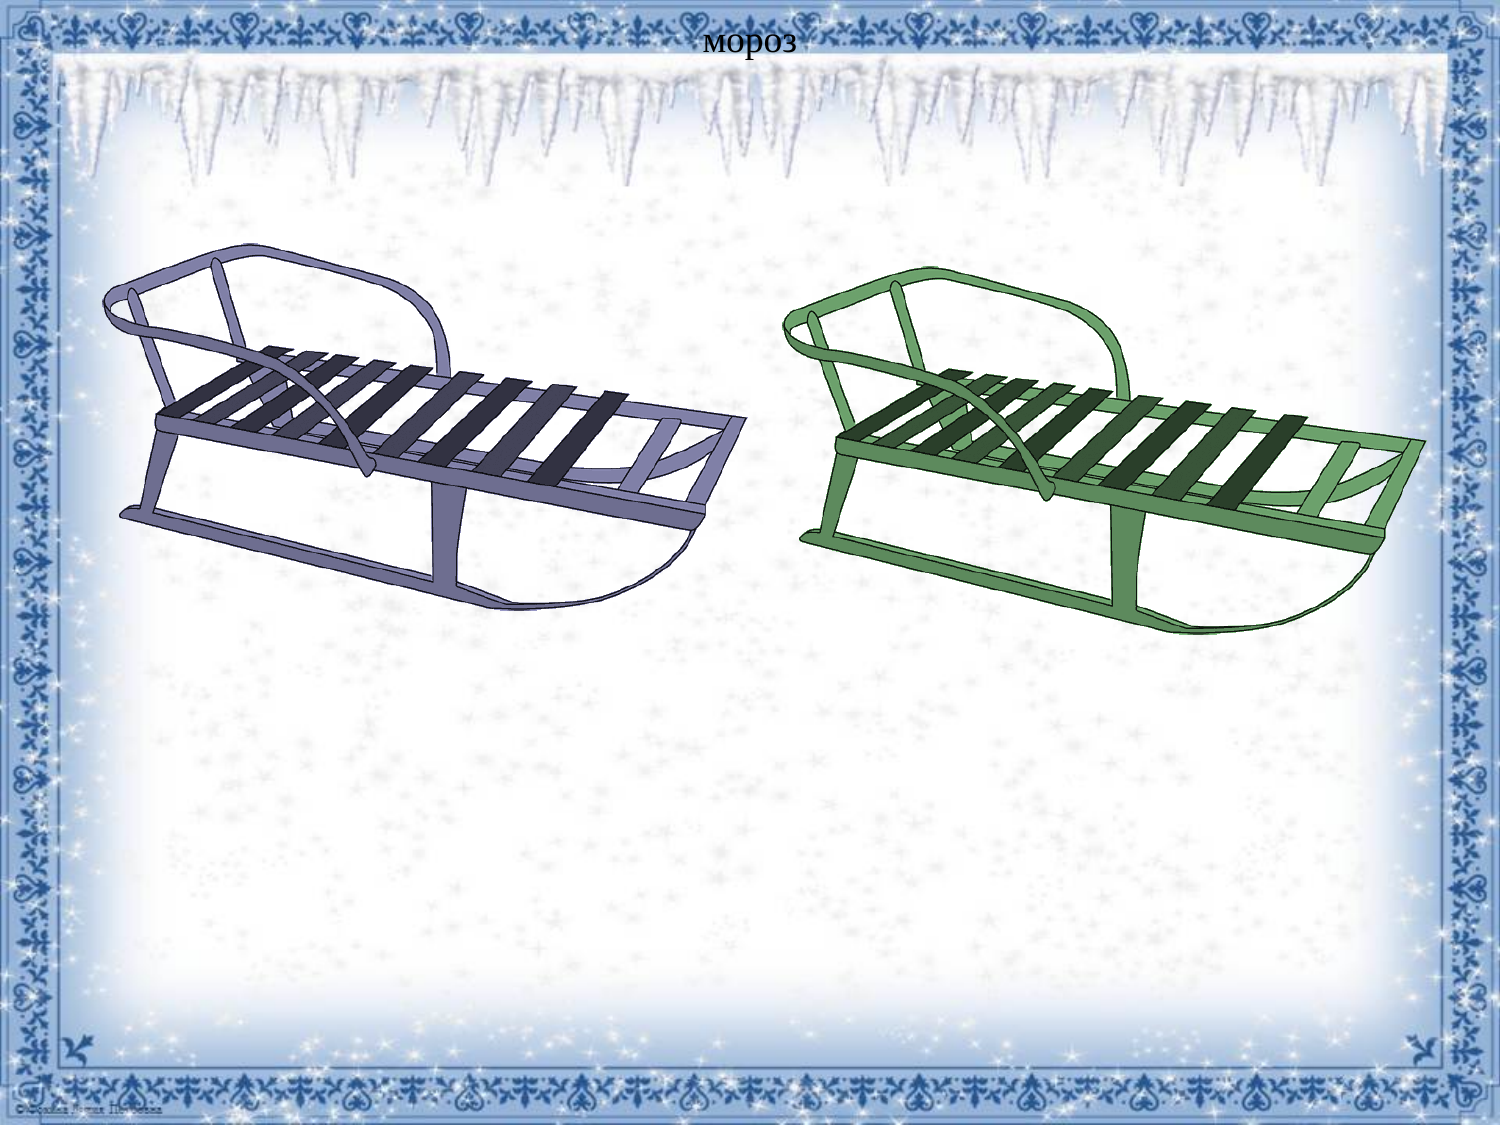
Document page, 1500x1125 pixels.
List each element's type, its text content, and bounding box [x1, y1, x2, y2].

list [773, 257, 1437, 643]
picture [0, 0, 1500, 1125]
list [93, 234, 757, 620]
text_box мороз [687, 7, 813, 68]
